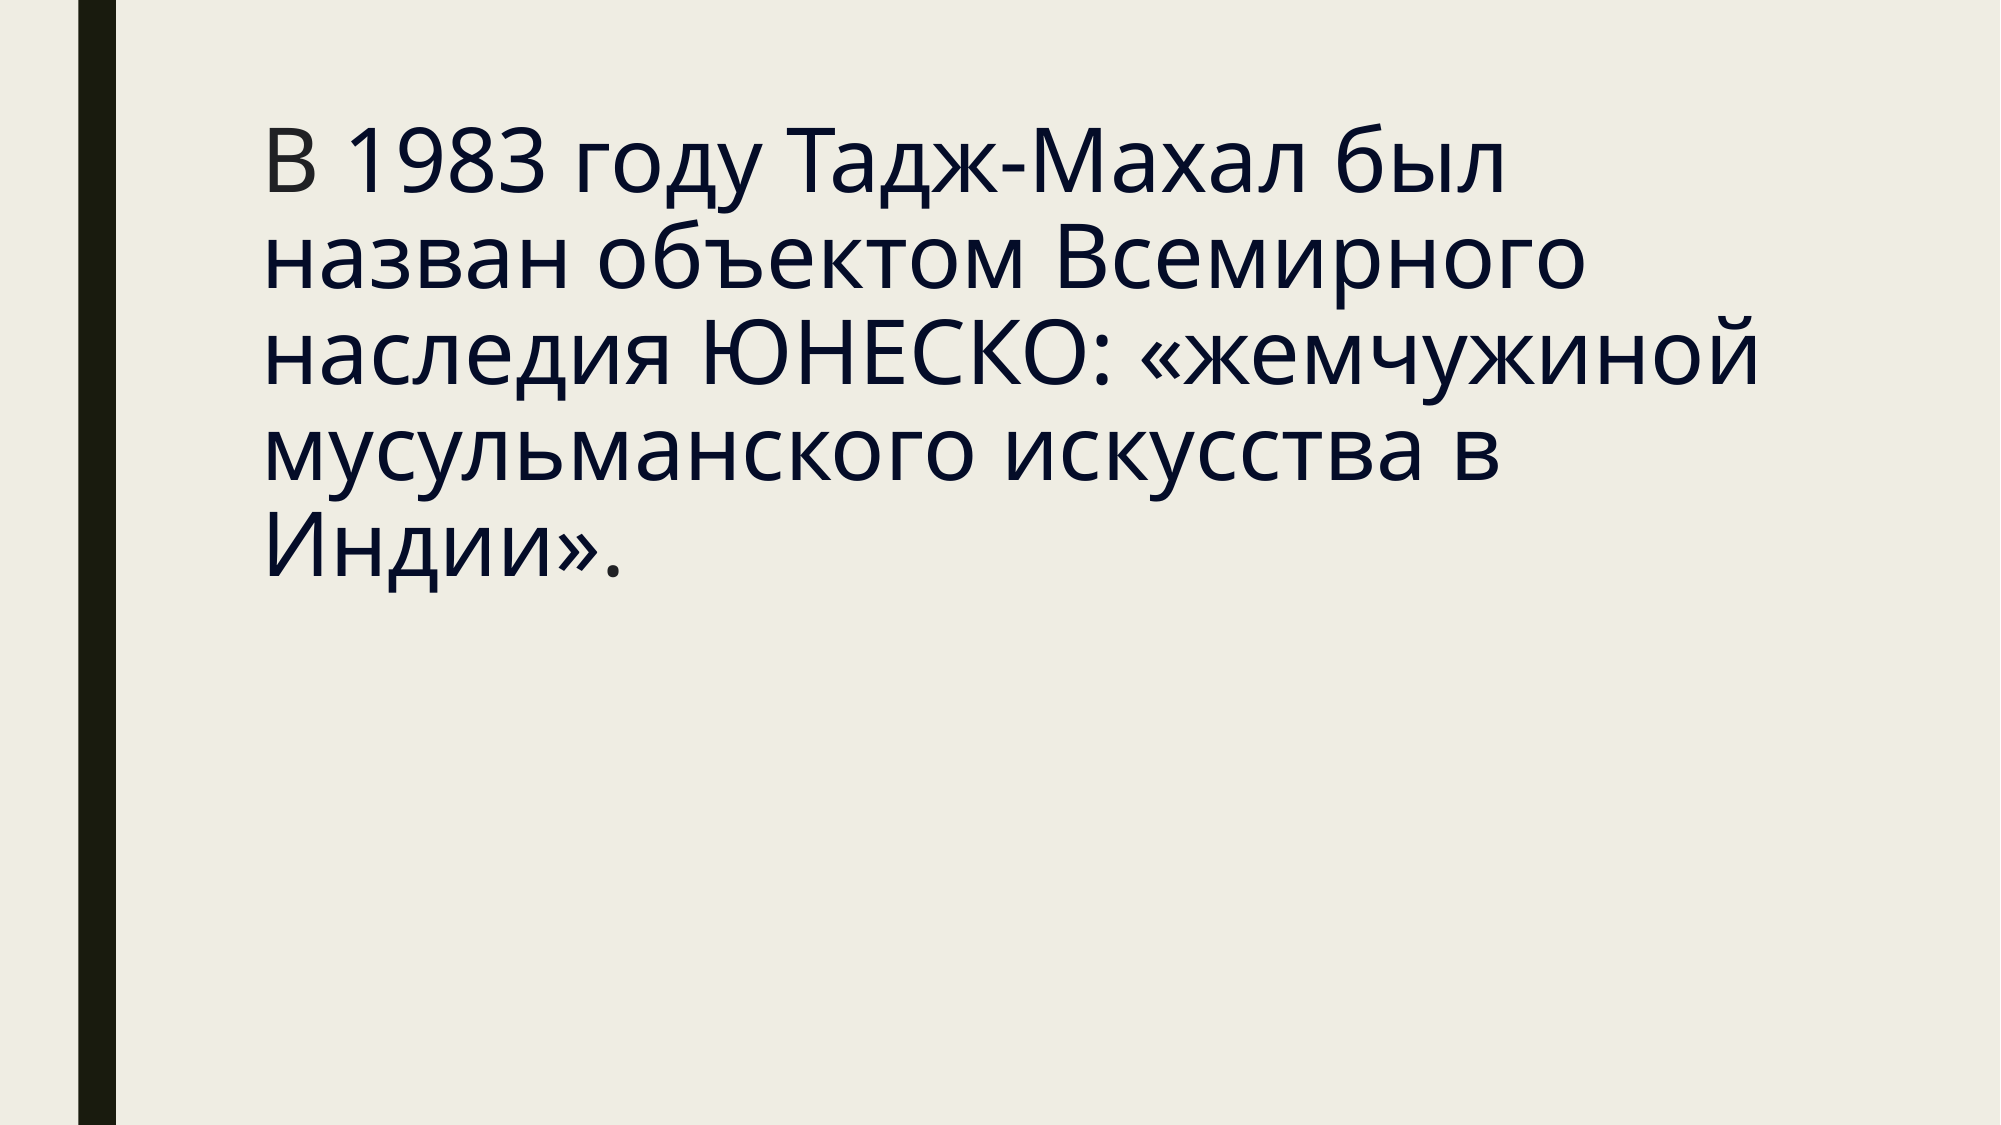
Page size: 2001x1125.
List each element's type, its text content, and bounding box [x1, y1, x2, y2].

title В 1983 году Тадж-Махал был назван объектом Всемирного наследия ЮНЕСКО: «жемчужиной мусульманского искусства в Индии». [246, 108, 1822, 605]
